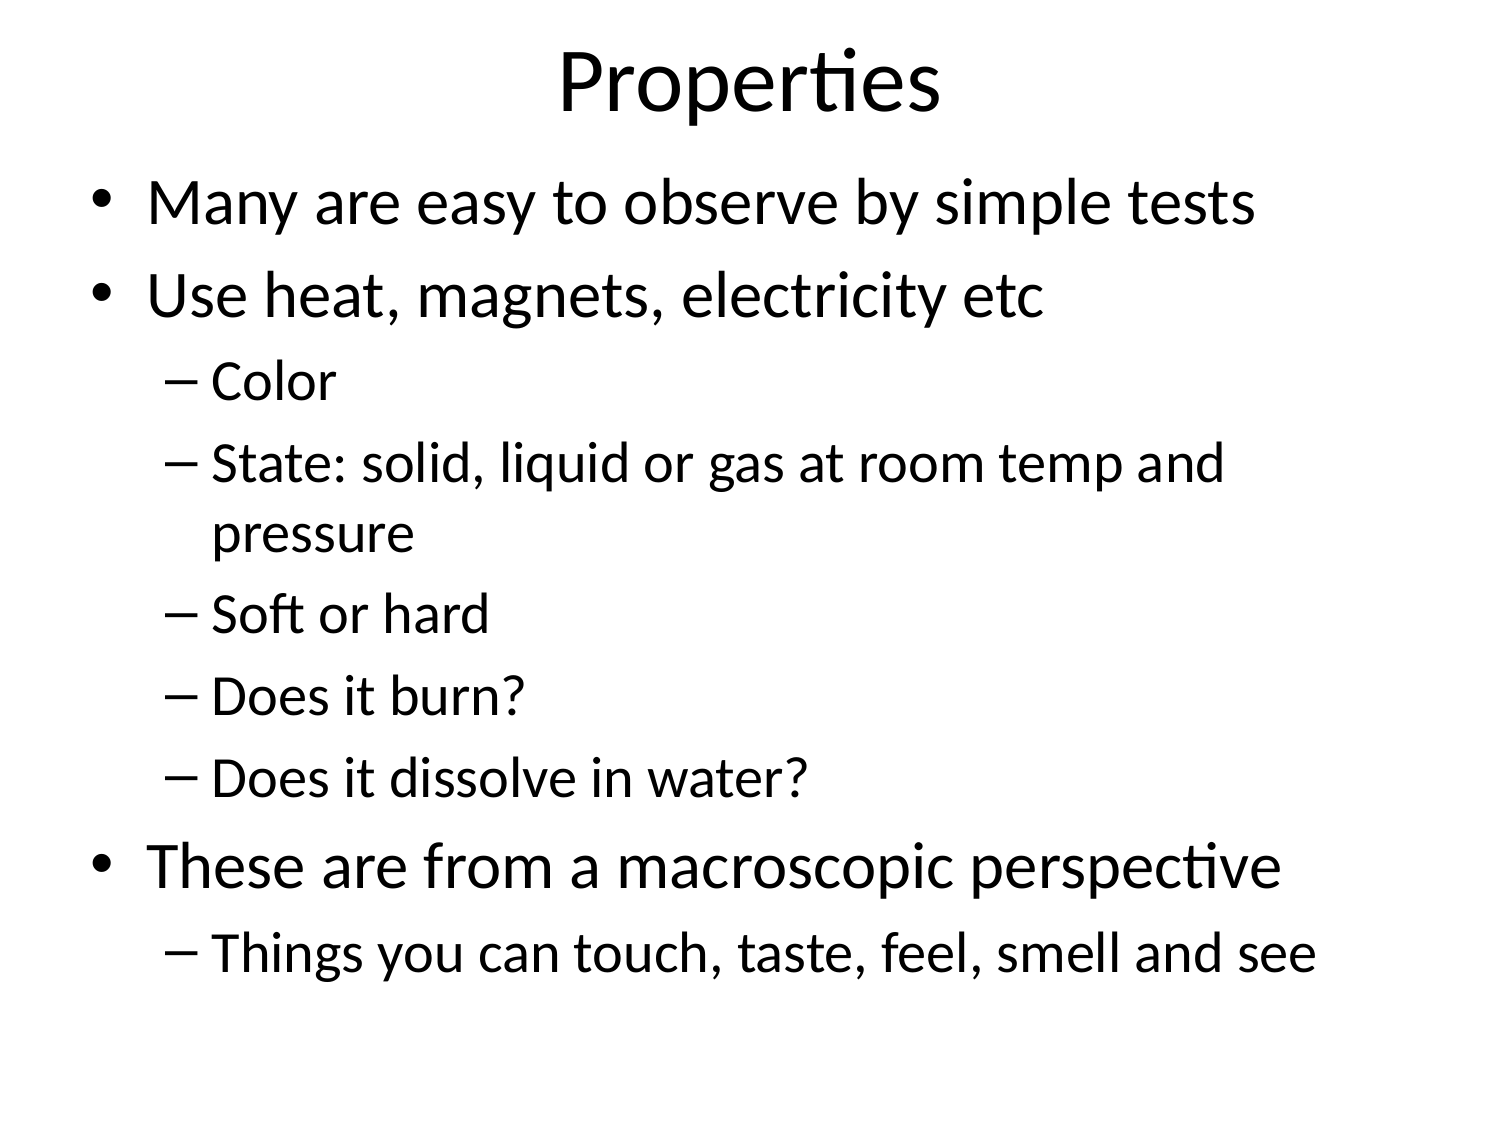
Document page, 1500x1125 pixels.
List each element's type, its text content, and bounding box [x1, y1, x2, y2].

title Properties [75, 0, 1425, 149]
list Many are easy to observe by simple tests Use heat, magnets, electricity etc Color State: solid, liquid or gas at room temp and pressure Soft or hard Does it burn? Does it dissolve in water? These are from a macroscopic perspective Things you can touch, taste, feel, smell and see [75, 149, 1425, 1005]
